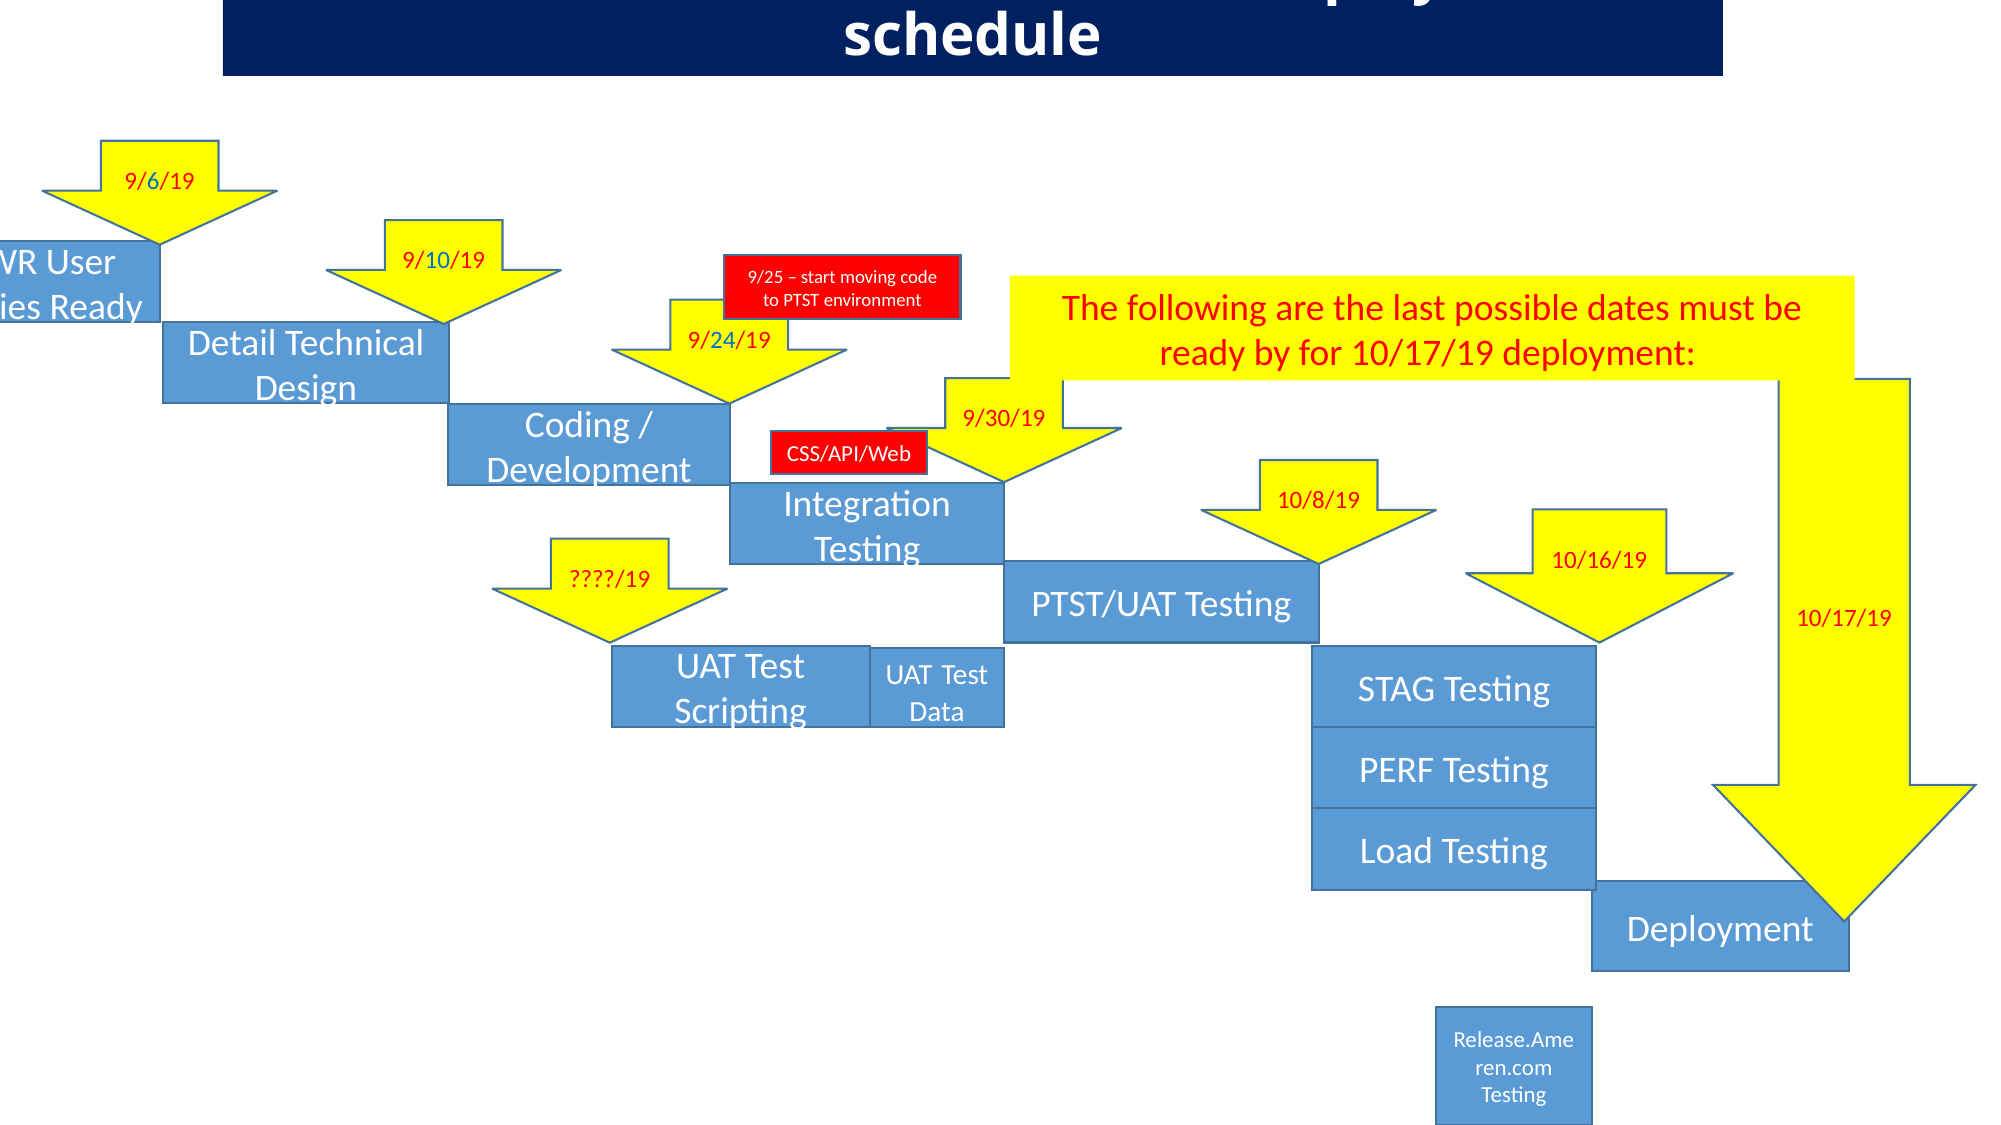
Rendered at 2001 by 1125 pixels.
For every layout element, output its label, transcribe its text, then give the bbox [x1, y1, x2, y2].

text_box Detail Technical Design [162, 321, 450, 404]
text_box STAG Testing [1311, 645, 1597, 726]
text_box 9/25 – start moving code to PTST environment [723, 254, 962, 320]
text_box Load Testing [1311, 807, 1597, 891]
text_box Integration Testing [729, 482, 1005, 565]
text_box 9/30/19 [885, 377, 1123, 484]
text_box 10/17/19 [1710, 377, 1978, 923]
text_box CWR User Stories Ready [0, 240, 161, 323]
text_box The following are the last possible dates must be ready by for 10/17/19 deployment: [1009, 275, 1855, 381]
text_box PTST/UAT Testing [1003, 560, 1320, 644]
text_box UAT Test Data [869, 647, 1005, 728]
text_box 9/10/19 [325, 219, 562, 326]
title ESO Cold Weather Rule feature deployment schedule [222, 0, 1723, 76]
text_box CSS/API/Web [770, 430, 928, 475]
text_box 10/16/19 [1465, 508, 1734, 644]
text_box Coding / Development [447, 403, 731, 486]
text_box Release.Ameren.com Testing [1435, 1006, 1593, 1125]
text_box UAT Test Scripting [611, 645, 871, 728]
text_box 9/24/19 [611, 298, 848, 405]
text_box Deployment [1591, 880, 1850, 972]
text_box ????/19 [491, 537, 728, 644]
text_box 10/8/19 [1200, 458, 1437, 566]
text_box PERF Testing [1311, 726, 1597, 807]
text_box 9/6/19 [41, 139, 278, 246]
